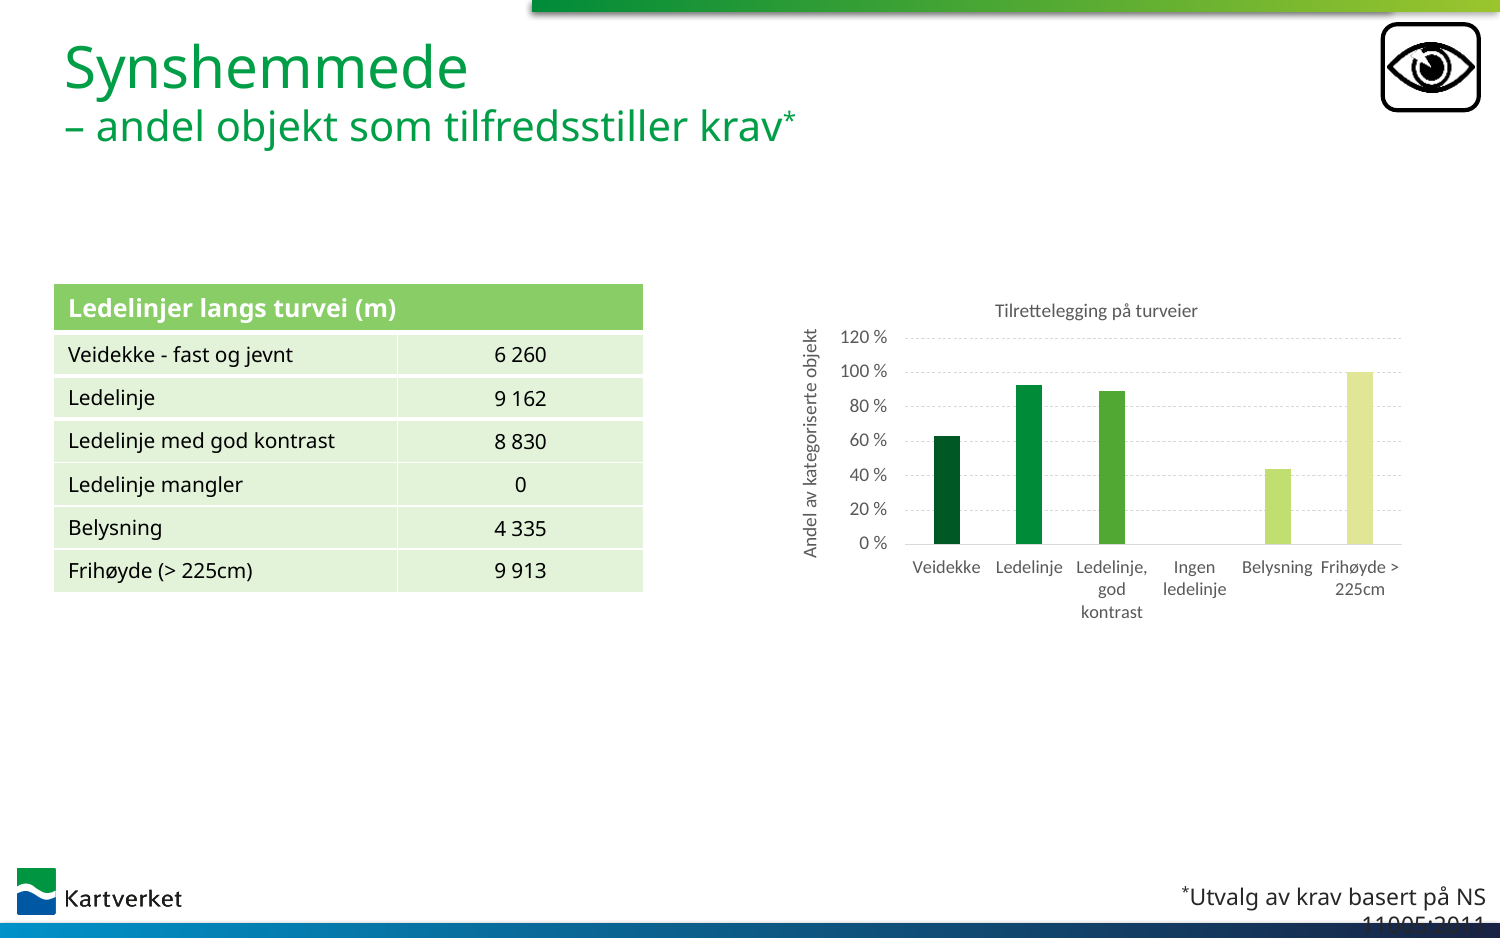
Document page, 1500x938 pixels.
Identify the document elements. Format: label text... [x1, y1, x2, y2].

table_cell Ledelinje [54, 378, 397, 417]
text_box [1382, 24, 1480, 111]
table_cell 6 260 [398, 335, 643, 374]
table_cell 0 [398, 463, 643, 505]
table_cell Ledelinje mangler [54, 463, 397, 505]
table_cell Belysning [54, 507, 397, 548]
table_cell 9 162 [398, 378, 643, 417]
text_box *Utvalg av krav basert på NS 11005:2011 [1068, 873, 1500, 938]
picture [791, 291, 1402, 630]
table_header Ledelinjer langs turvei (m) [54, 284, 643, 330]
table_cell Frihøyde (> 225cm) [54, 550, 397, 592]
table_cell Veidekke - fast og jevnt [54, 335, 397, 374]
table_cell 8 830 [398, 421, 643, 462]
table_cell 9 913 [398, 550, 643, 592]
table_cell 4 335 [398, 507, 643, 548]
table_cell Ledelinje med god kontrast [54, 421, 397, 462]
text_box Synshemmede – andel objekt som tilfredsstiller krav* [49, 24, 1431, 158]
